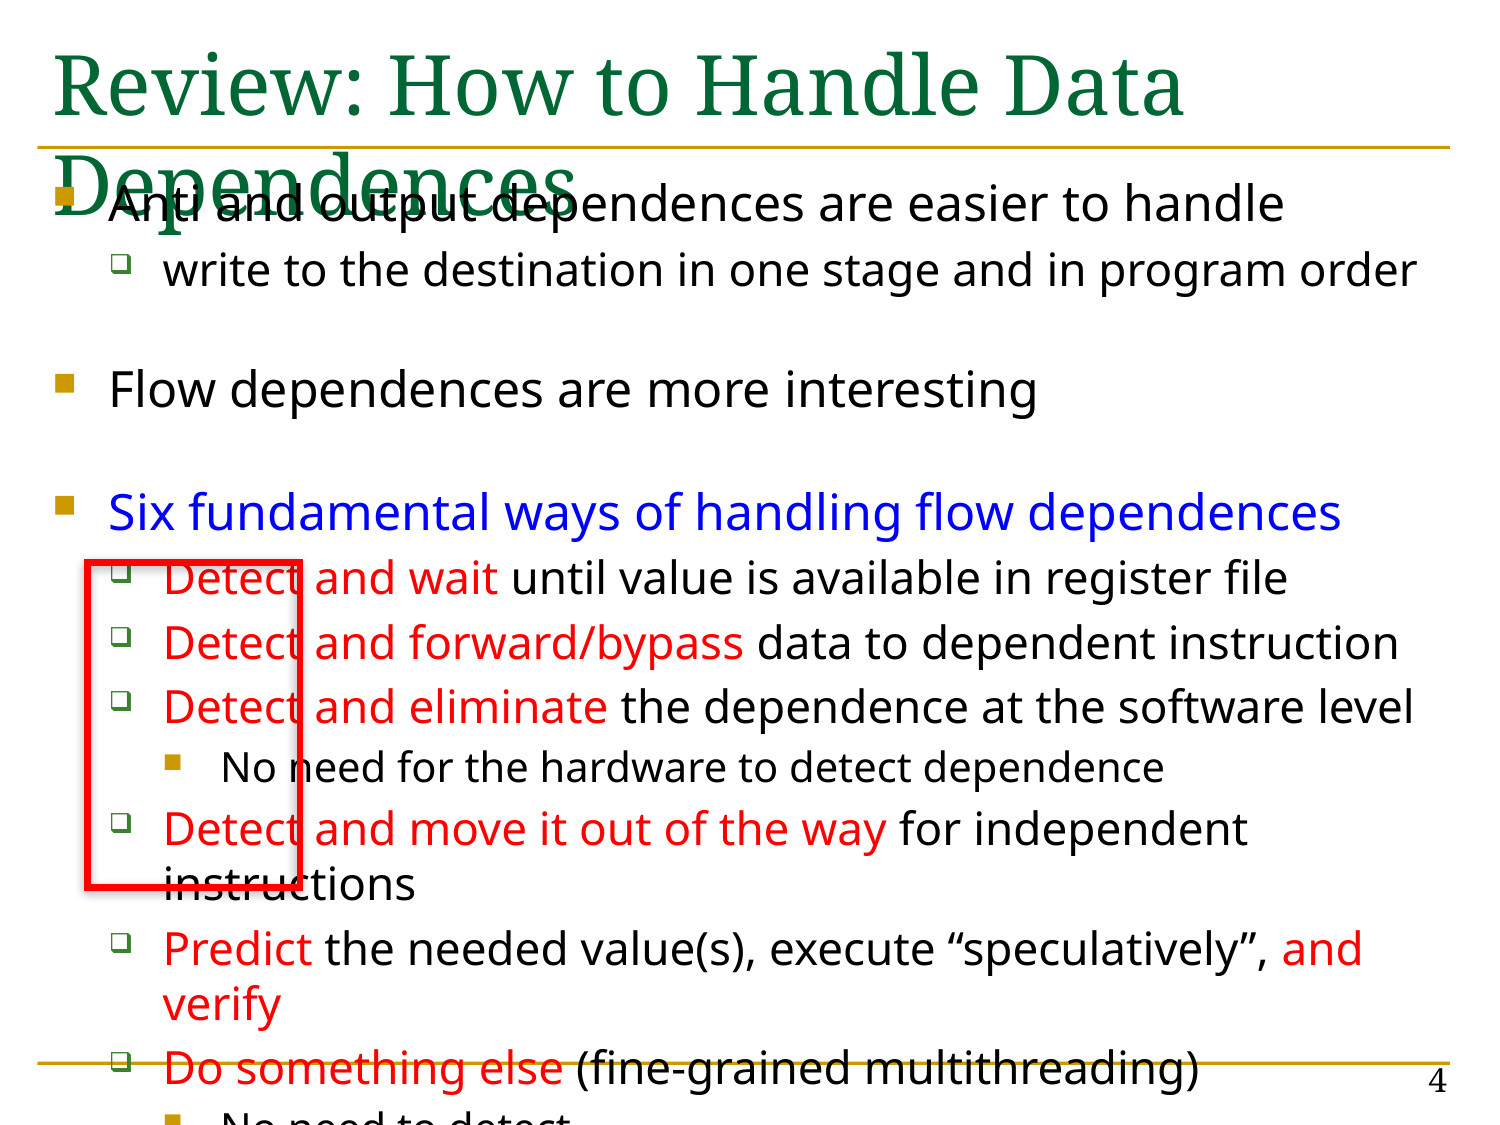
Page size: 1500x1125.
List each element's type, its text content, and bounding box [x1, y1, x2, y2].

text_box [87, 562, 300, 888]
title Review: How to Handle Data Dependences [37, 24, 1500, 200]
list Anti and output dependences are easier to handle write to the destination in one stage and in program order Flow dependences are more interesting Six fundamental ways of handling flow dependences Detect and wait until value is available in register file Detect and forward/bypass data to dependent instruction Detect and eliminate the dependence at the software level No need for the hardware to detect dependence Detect and move it out of the way for independent instructions Predict the needed value(s), execute “speculatively”, and verify Do something else (fine-grained multithreading) No need to detect [37, 163, 1475, 1016]
slide_number 4 [1111, 1036, 1462, 1112]
